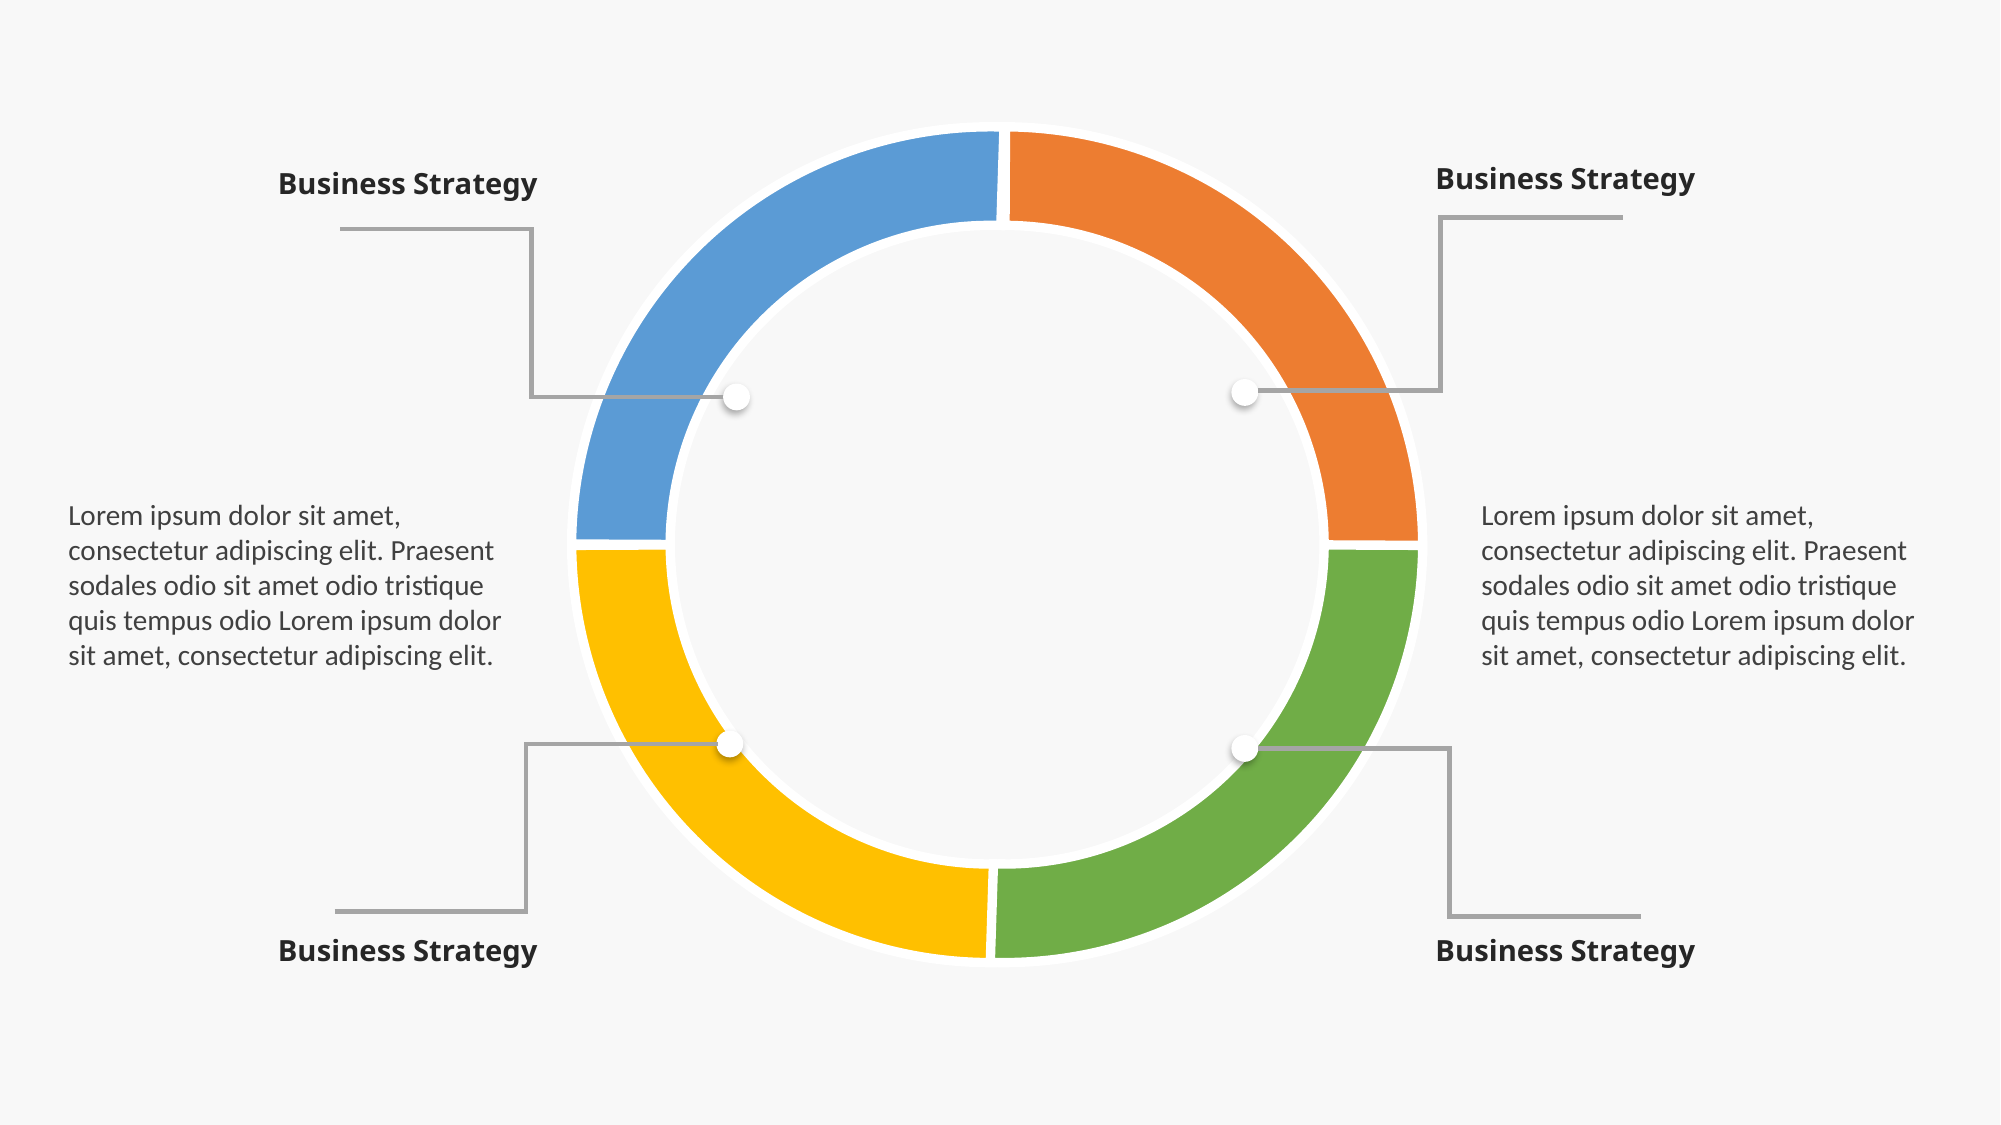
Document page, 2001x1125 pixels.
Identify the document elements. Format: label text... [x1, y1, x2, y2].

text_box Business Strategy [270, 169, 546, 223]
text_box Lorem ipsum dolor sit amet, consectetur adipiscing elit. Praesent sodales odio sit amet odio tristique quis tempus odio Lorem ipsum dolor sit amet, consectetur adipiscing elit. [1466, 489, 1939, 679]
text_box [340, 228, 724, 397]
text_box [1258, 217, 1624, 391]
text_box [334, 743, 718, 912]
text_box Lorem ipsum dolor sit amet, consectetur adipiscing elit. Praesent sodales odio sit amet odio tristique quis tempus odio Lorem ipsum dolor sit amet, consectetur adipiscing elit. [53, 489, 527, 679]
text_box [571, 124, 1423, 966]
text_box Business Strategy [270, 936, 546, 989]
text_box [1258, 748, 1642, 917]
text_box Business Strategy [1428, 164, 1703, 218]
text_box Business Strategy [1428, 936, 1703, 989]
